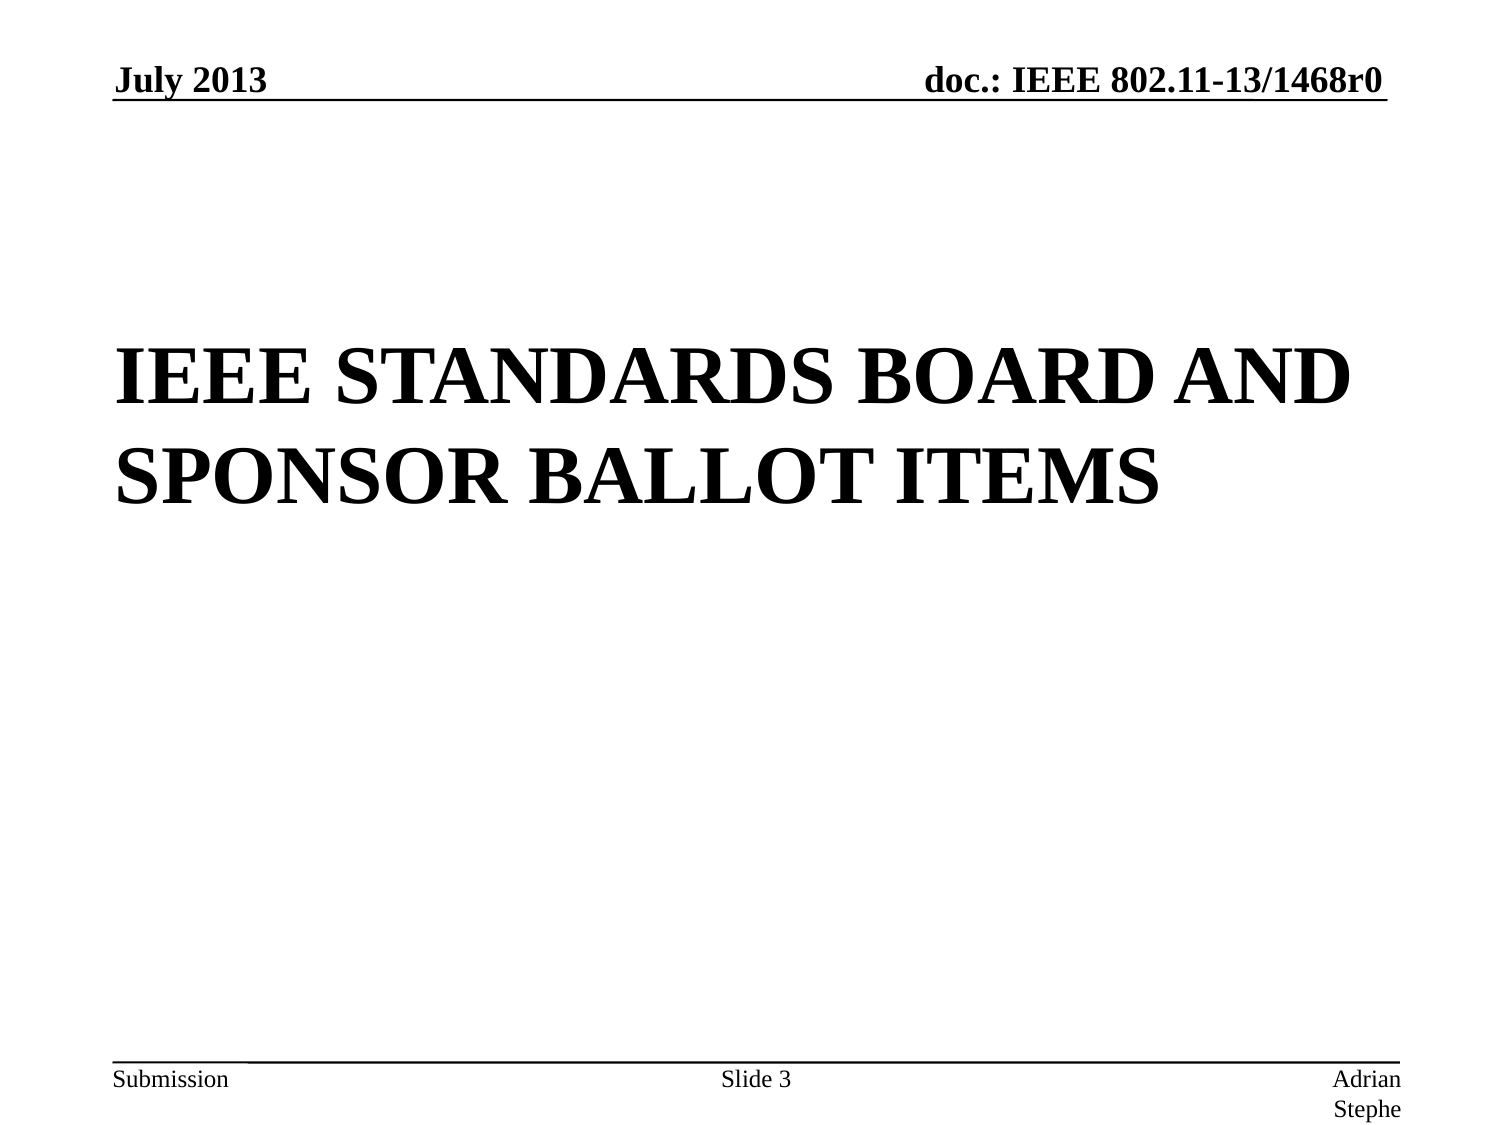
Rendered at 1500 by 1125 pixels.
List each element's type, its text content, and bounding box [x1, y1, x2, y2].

footer Adrian Stephens, Intel Corporation [1324, 1061, 1402, 1093]
slide_number Slide 3 [712, 1061, 800, 1093]
title IEEE Standards Board and Sponsor Ballot Items [99, 312, 1425, 536]
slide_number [114, 54, 368, 101]
